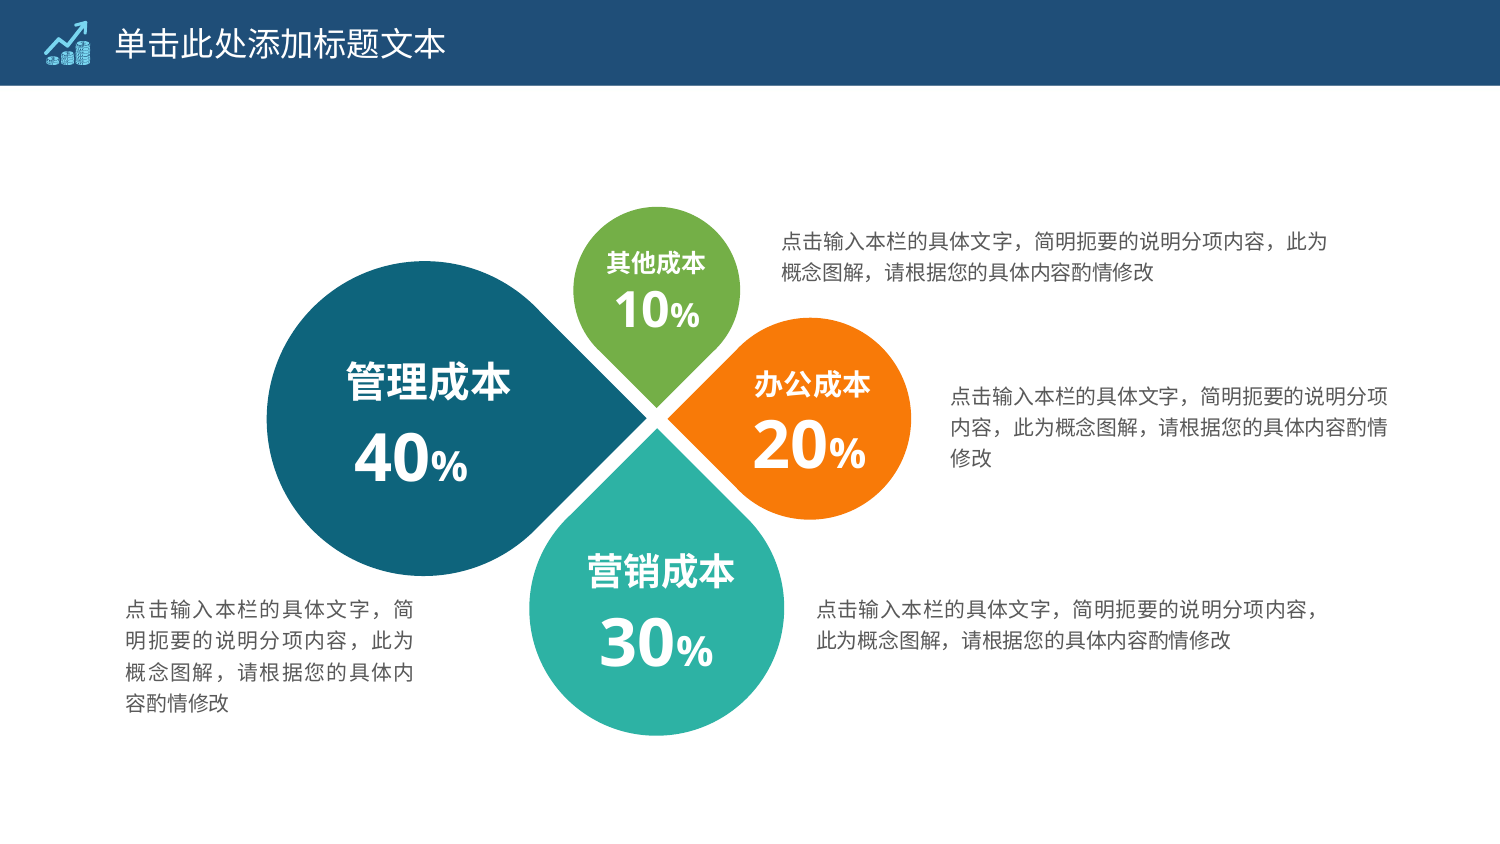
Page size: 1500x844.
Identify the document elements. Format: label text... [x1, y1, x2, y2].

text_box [522, 481, 792, 751]
text_box 点击输入本栏的具体文字，简明扼要的说明分项内容，此为概念图解，请根据您的具体内容酌情修改 [781, 222, 1329, 285]
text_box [568, 197, 746, 374]
text_box [44, 20, 88, 55]
text_box 点击输入本栏的具体文字，简明扼要的说明分项内容，此为概念图解，请根据您的具体内容酌情修改 [950, 377, 1388, 472]
text_box [46, 56, 60, 66]
text_box 点击输入本栏的具体文字，简明扼要的说明分项内容，此为概念图解，请根据您的具体内容酌情修改 [816, 590, 1329, 653]
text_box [709, 312, 924, 526]
text_box 点击输入本栏的具体文字，简明扼要的说明分项内容，此为概念图解，请根据您的具体内容酌情修改 [125, 590, 415, 716]
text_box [247, 252, 581, 585]
picture [0, 0, 1500, 844]
title 单击此处添加标题文本 [99, 20, 550, 66]
text_box [61, 40, 91, 66]
